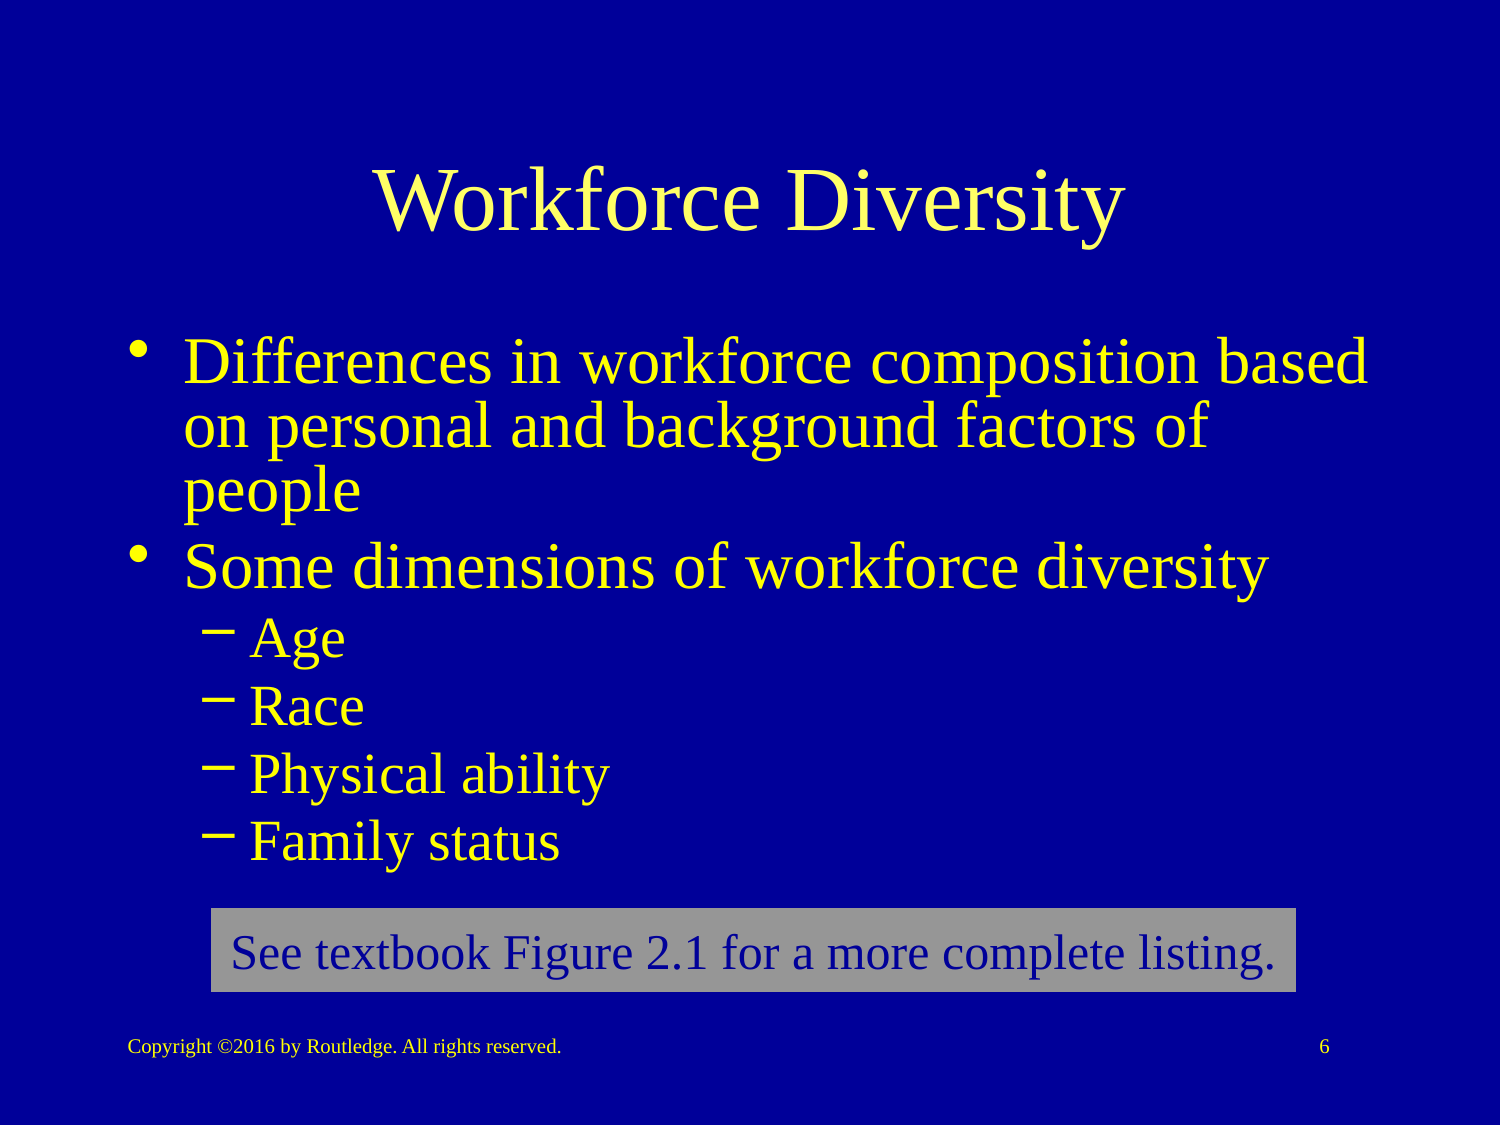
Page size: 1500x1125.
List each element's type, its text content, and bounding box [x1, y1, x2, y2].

text_box See textbook Figure 2.1 for a more complete listing. [215, 912, 1292, 988]
footer Copyright ©2016 by Routledge. All rights reserved. [111, 1024, 1267, 1101]
slide_number 6 [1303, 1024, 1388, 1101]
list Differences in workforce composition based on personal and background factors of people Some dimensions of workforce diversity Age Race Physical ability Family status [112, 324, 1388, 1000]
title Workforce Diversity [112, 99, 1388, 288]
